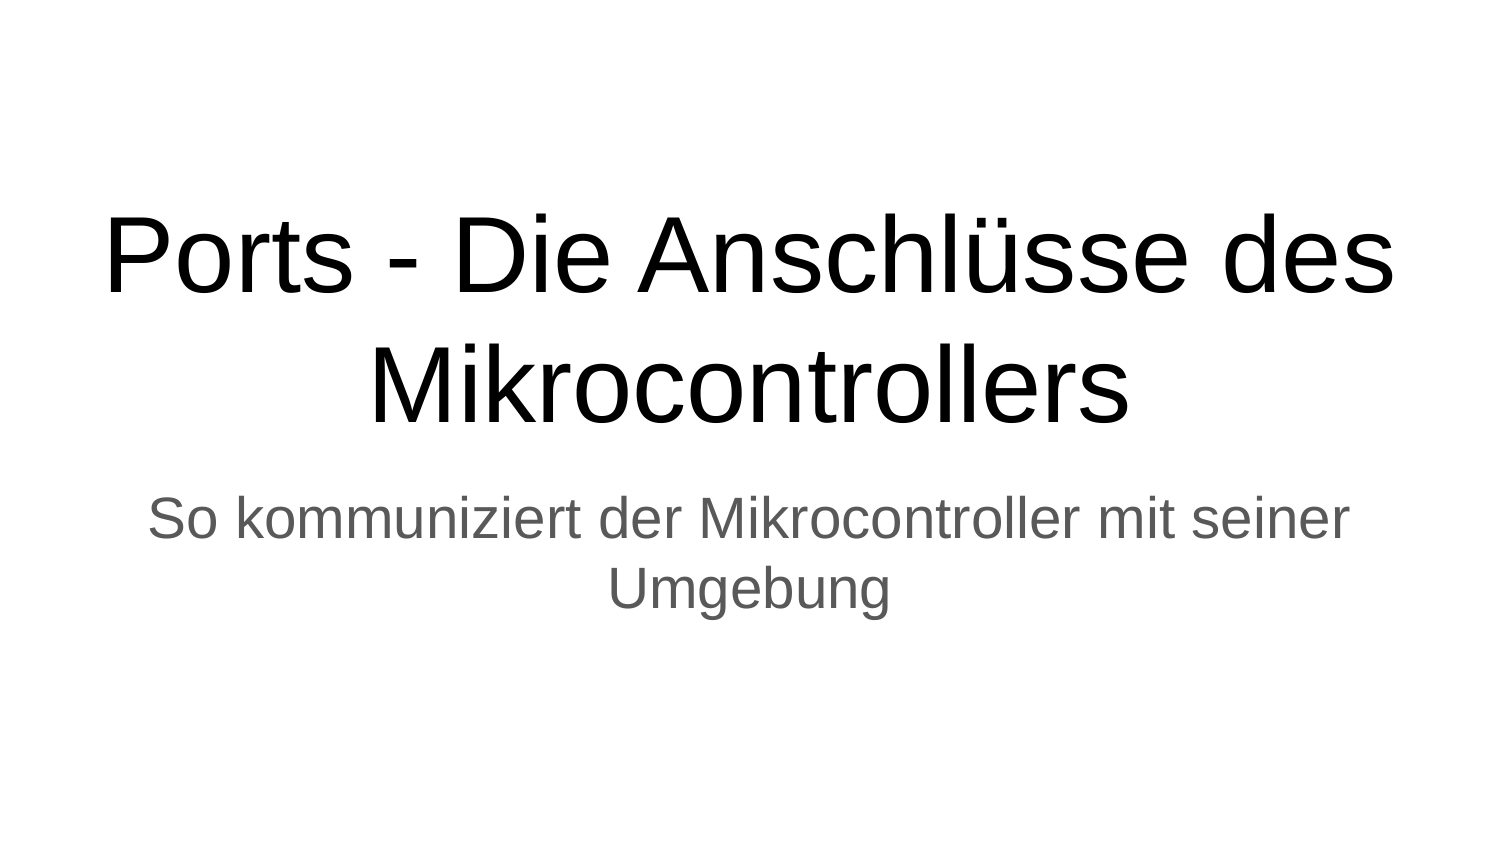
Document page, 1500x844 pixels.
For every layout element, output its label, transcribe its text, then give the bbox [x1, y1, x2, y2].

title Ports - Die Anschlüsse des Mikrocontrollers [51, 122, 1449, 459]
subtitle So kommuniziert der Mikrocontroller mit seiner Umgebung [51, 464, 1449, 709]
